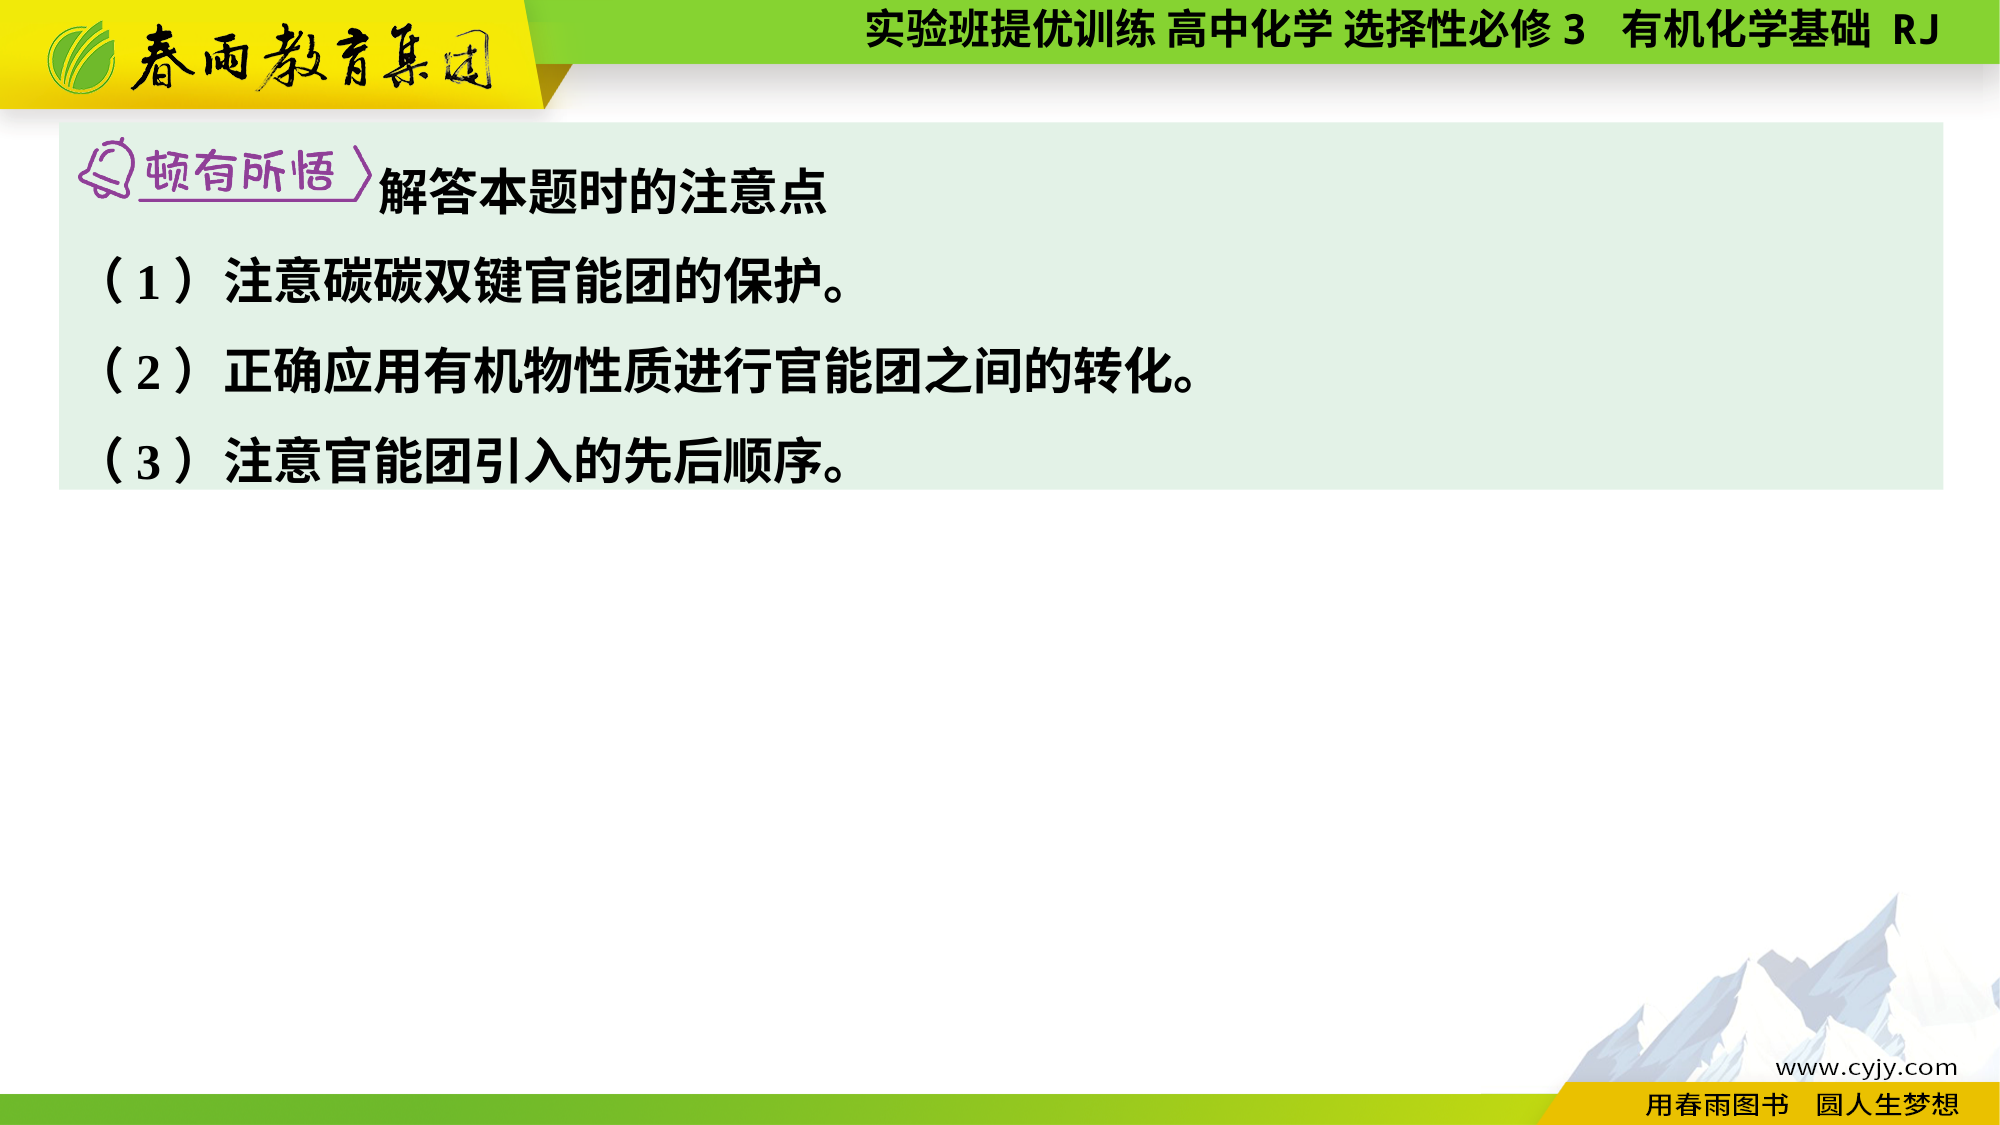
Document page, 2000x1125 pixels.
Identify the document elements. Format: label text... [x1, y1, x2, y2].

picture [0, 0, 2000, 1125]
list 解答本题时的注意点 （1）注意碳碳双键官能团的保护。 （2）正确应用有机物性质进行官能团之间的转化。 （3）注意官能团引入的先后顺序。 [59, 122, 1944, 490]
